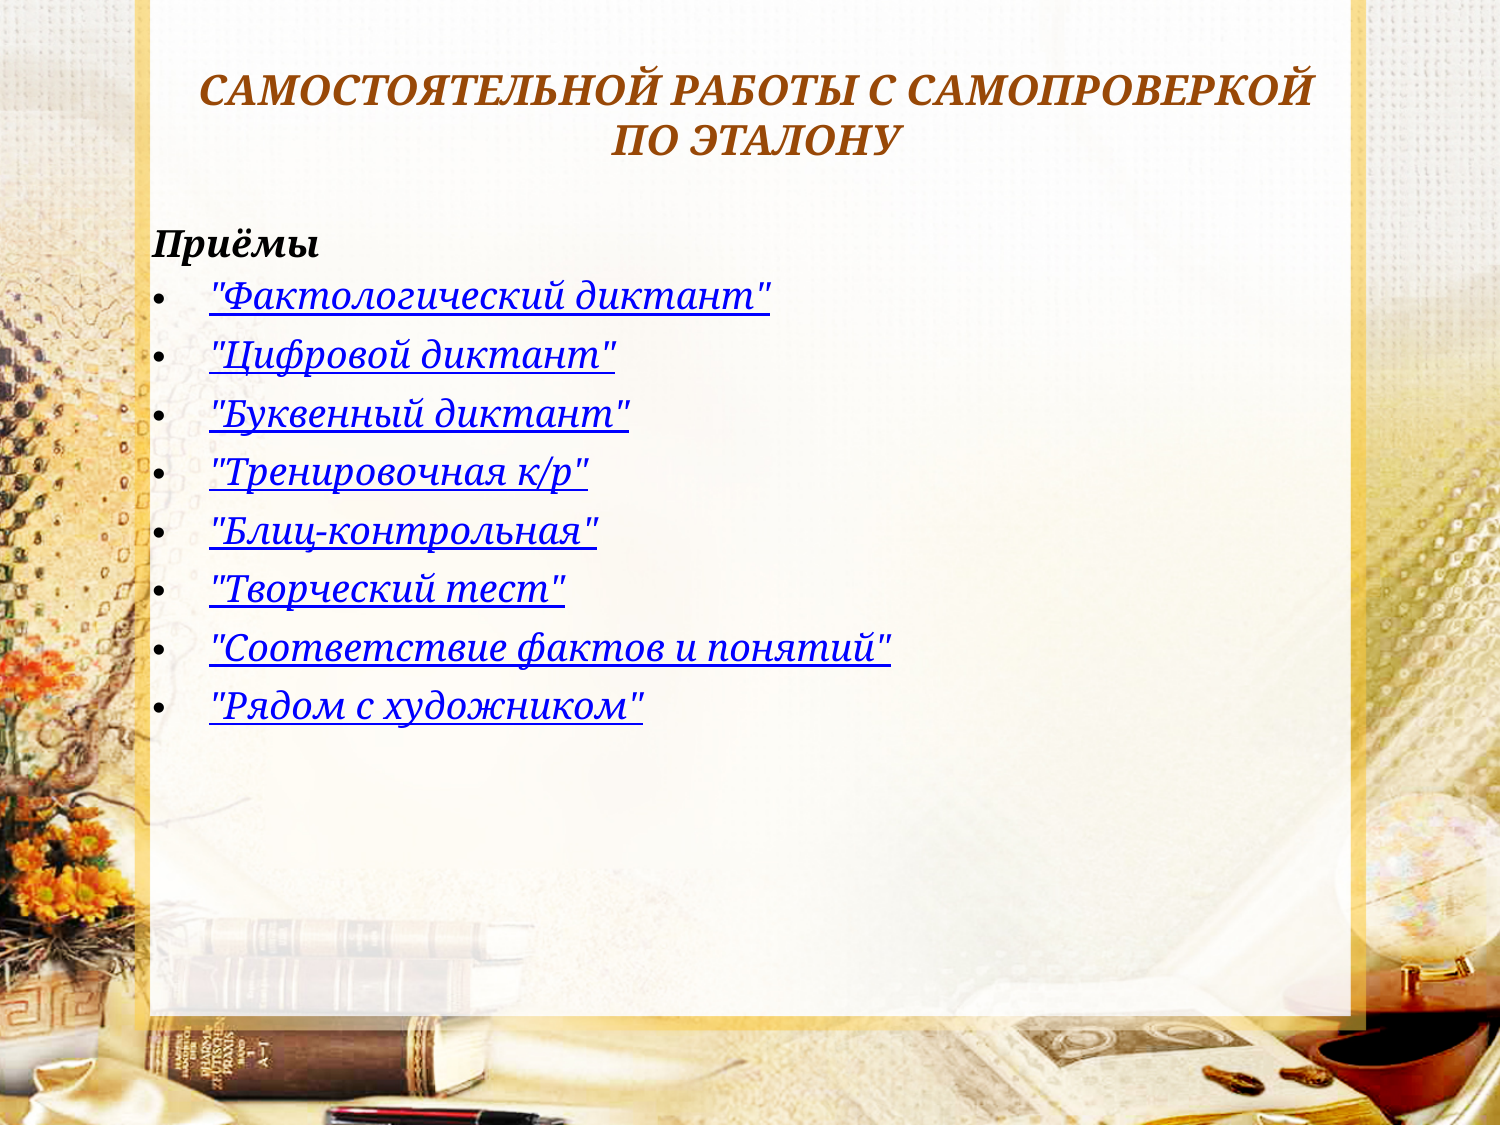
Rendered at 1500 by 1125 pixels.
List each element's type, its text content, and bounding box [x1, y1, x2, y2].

picture [0, 0, 1500, 1125]
list Приёмы "Фактологический диктант" "Цифровой диктант" "Буквенный диктант" "Тренировочная к/р" "Блиц-контрольная" "Творческий тест" "Соответствие фактов и понятий" "Рядом с художником" [137, 212, 1350, 1005]
title САМОСТОЯТЕЛЬНОЙ РАБОТЫ С САМОПРОВЕРКОЙ ПО ЭТАЛОНУ [162, 19, 1350, 208]
